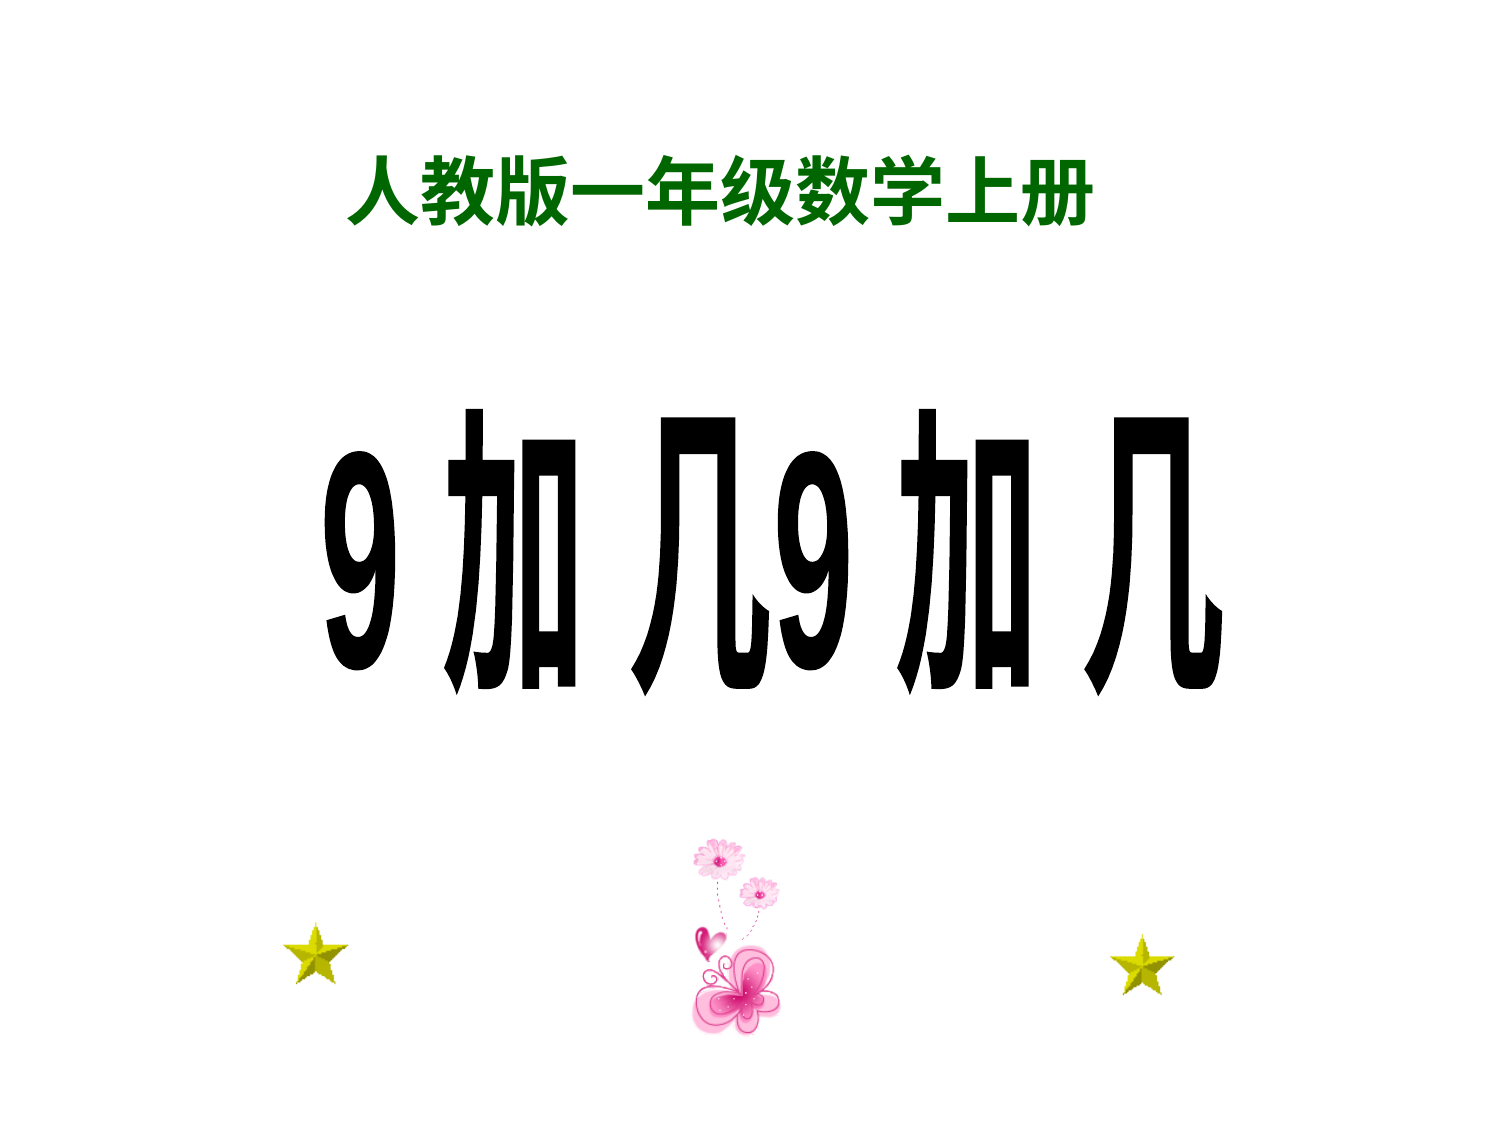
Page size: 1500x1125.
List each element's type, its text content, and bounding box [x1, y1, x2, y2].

picture [1104, 928, 1178, 1003]
picture [690, 834, 783, 1039]
picture [277, 916, 352, 991]
text_box 人教版一年级数学上册 [265, 137, 1176, 242]
